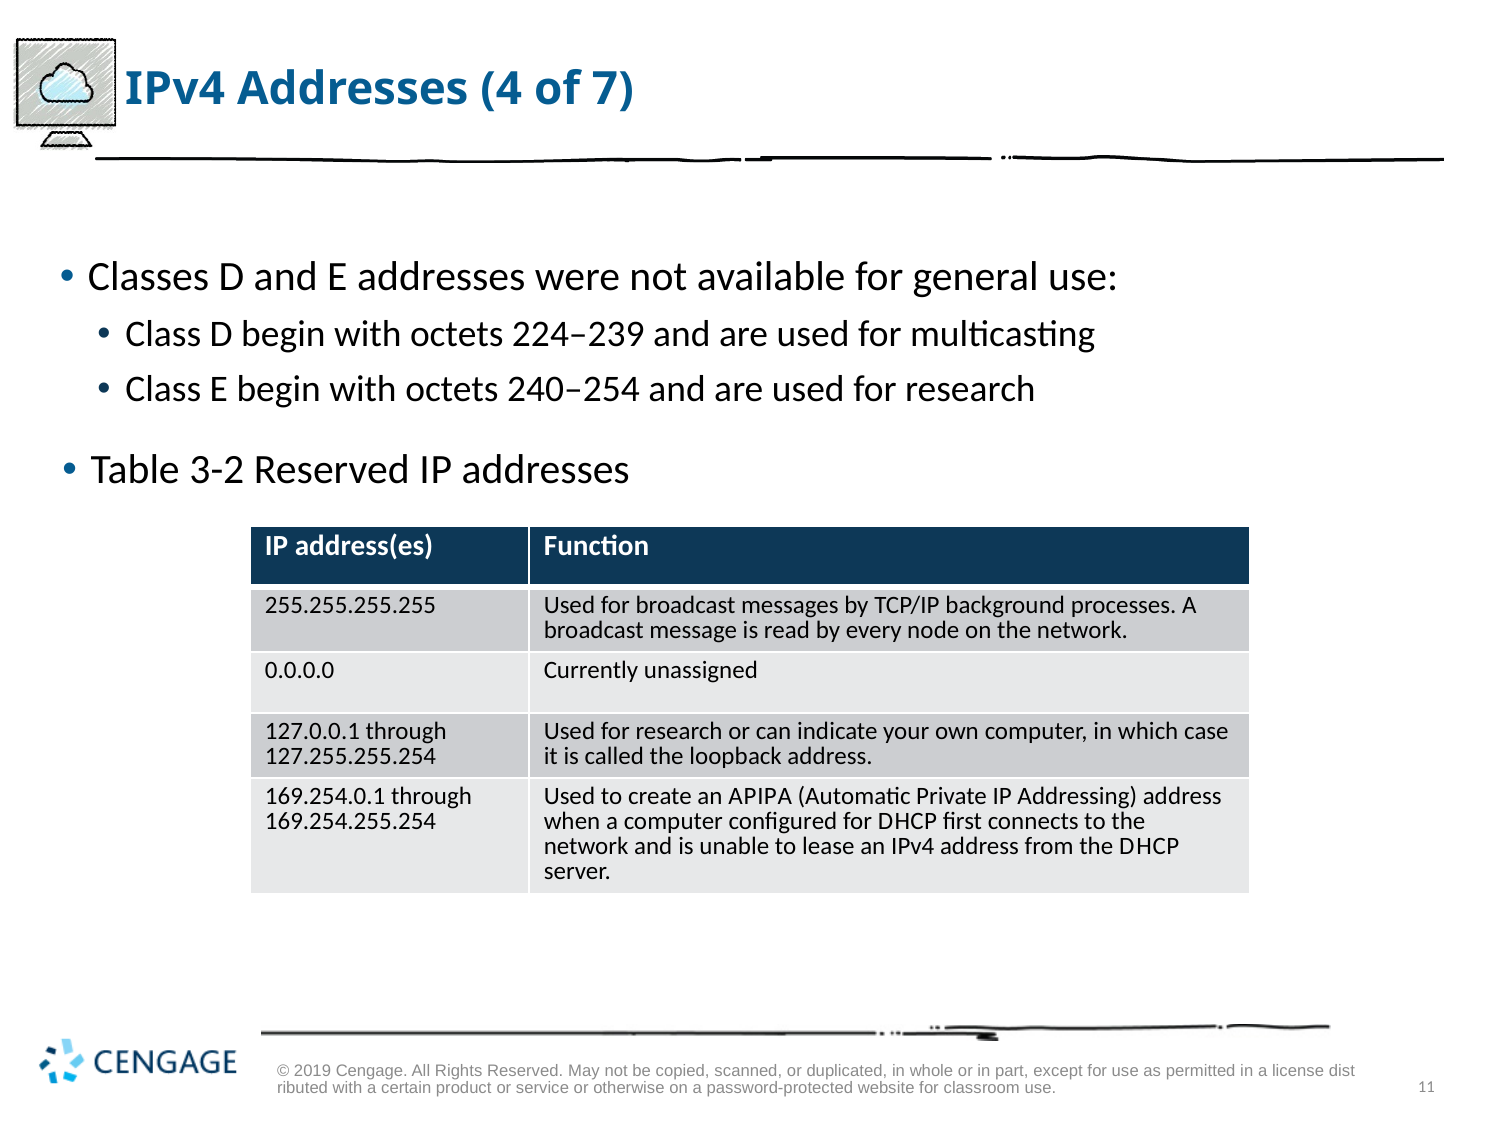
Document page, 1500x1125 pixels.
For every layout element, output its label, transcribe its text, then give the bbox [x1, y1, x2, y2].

table_cell 127.0.0.1 through 127.255.255.254 [251, 714, 528, 777]
picture [261, 1024, 1331, 1041]
picture [95, 155, 1444, 163]
table_cell Used to create an A P I P A (Automatic Private IP Addressing) address when a computer configured for D H C P first connects to the network and is unable to lease an IPv4 address from the D H C P server. [530, 779, 1249, 893]
table_cell Currently unassigned [530, 653, 1249, 712]
footer © 2019 Cengage. All Rights Reserved. May not be copied, scanned, or duplicated, in whole or in part, except for use as permitted in a license distributed with a certain product or service or otherwise on a password-protected website for classroom use. [262, 1050, 1375, 1091]
table_cell Used for broadcast messages by TCP/IP background processes. A broadcast message is read by every node on the network. [530, 590, 1249, 651]
title I P v 4 Addresses (4 of 7) [125, 66, 1442, 116]
table_header Function [530, 527, 1249, 584]
picture [13, 36, 117, 151]
table_cell Used for research or can indicate your own computer, in which case it is called the loopback address. [530, 714, 1249, 777]
table_cell 169.254.0.1 through 169.254.255.254 [251, 779, 528, 893]
list Classes D and E addresses were not available for general use: Class D begin with octets 224–239 and are used for multicasting Class E begin with octets 240–254 and are used for research [59, 252, 1441, 413]
table_cell 255.255.255.255 [251, 590, 528, 651]
table_cell 0.0.0.0 [251, 653, 528, 712]
list Table 3-2 Reserved I P addresses [62, 445, 700, 494]
picture [19, 1025, 249, 1096]
table_header IP address(es) [251, 527, 528, 584]
